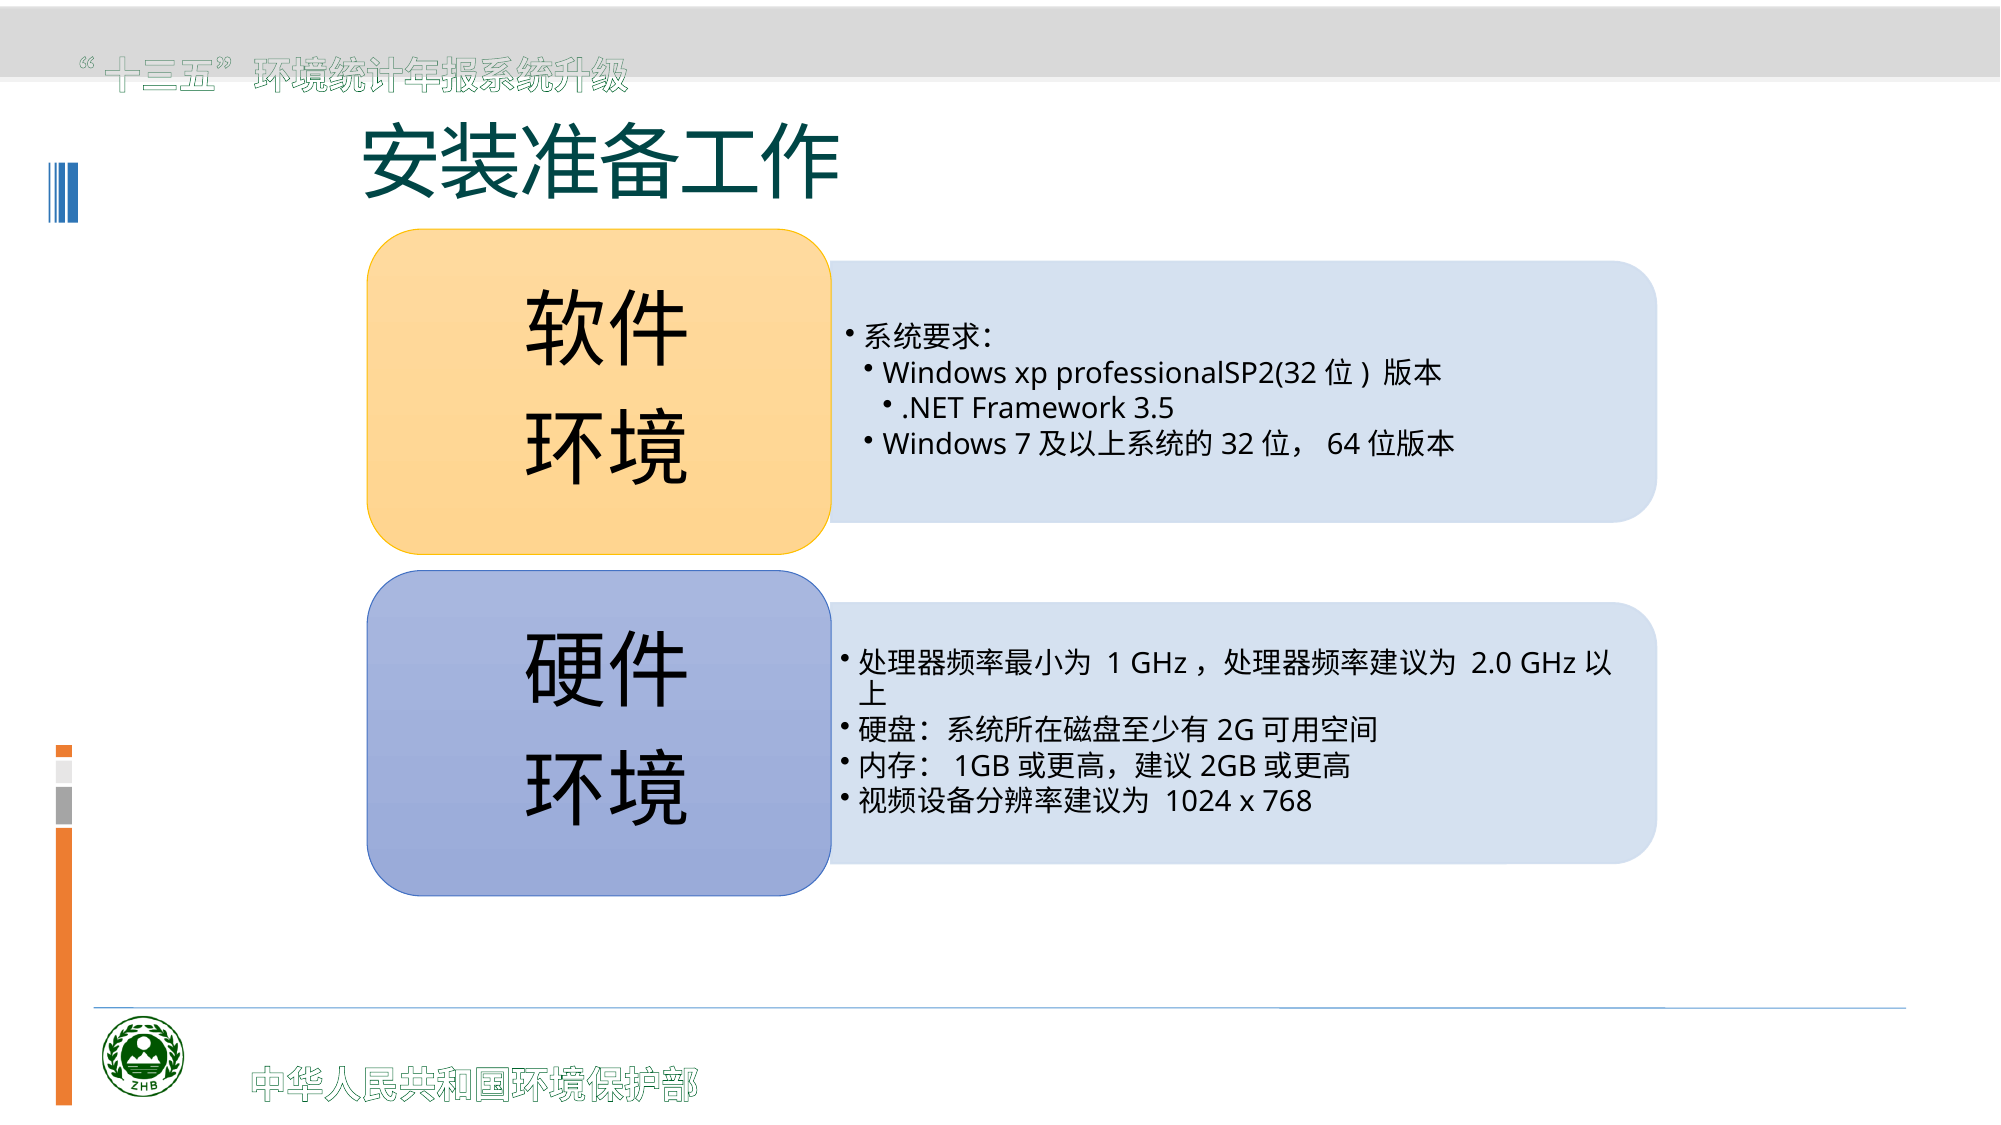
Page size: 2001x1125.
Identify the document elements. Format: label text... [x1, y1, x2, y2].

text_box 安装准备工作 [343, 101, 1094, 231]
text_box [367, 229, 1657, 896]
picture [93, 1007, 188, 1106]
